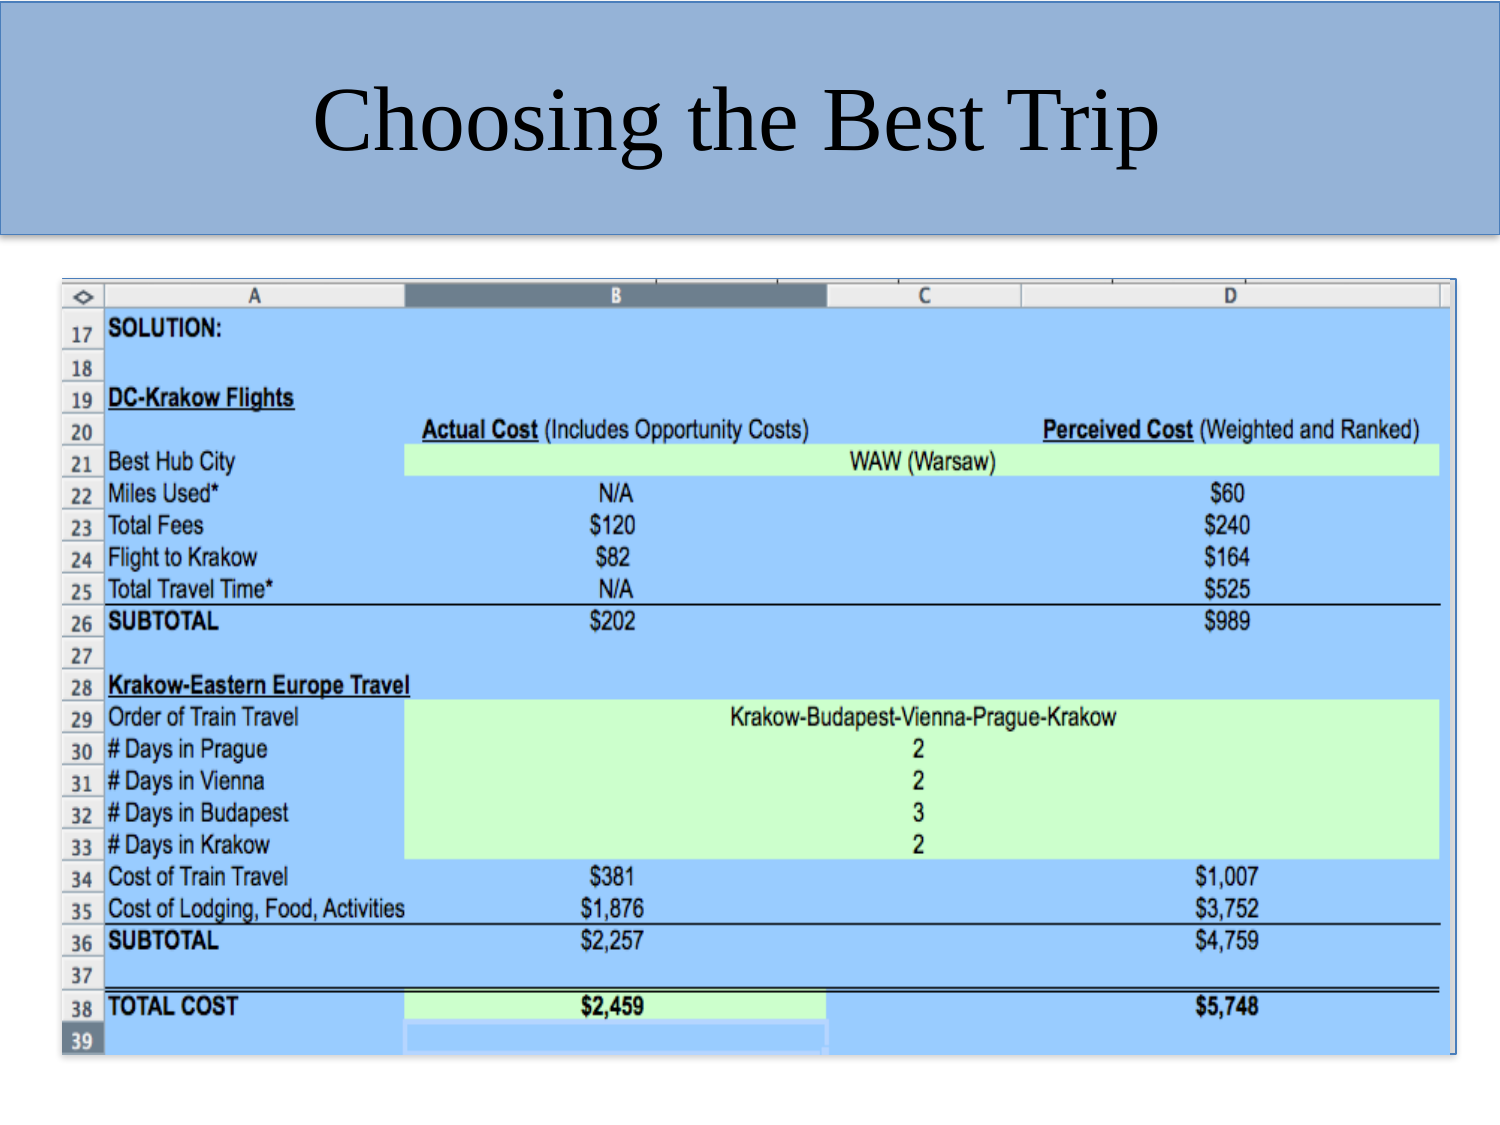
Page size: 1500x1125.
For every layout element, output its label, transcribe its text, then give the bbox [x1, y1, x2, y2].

picture [62, 278, 1451, 1055]
text_box [62, 279, 1477, 1069]
text_box Choosing the Best Trip [62, 20, 1413, 208]
text_box [0, 1, 1500, 235]
